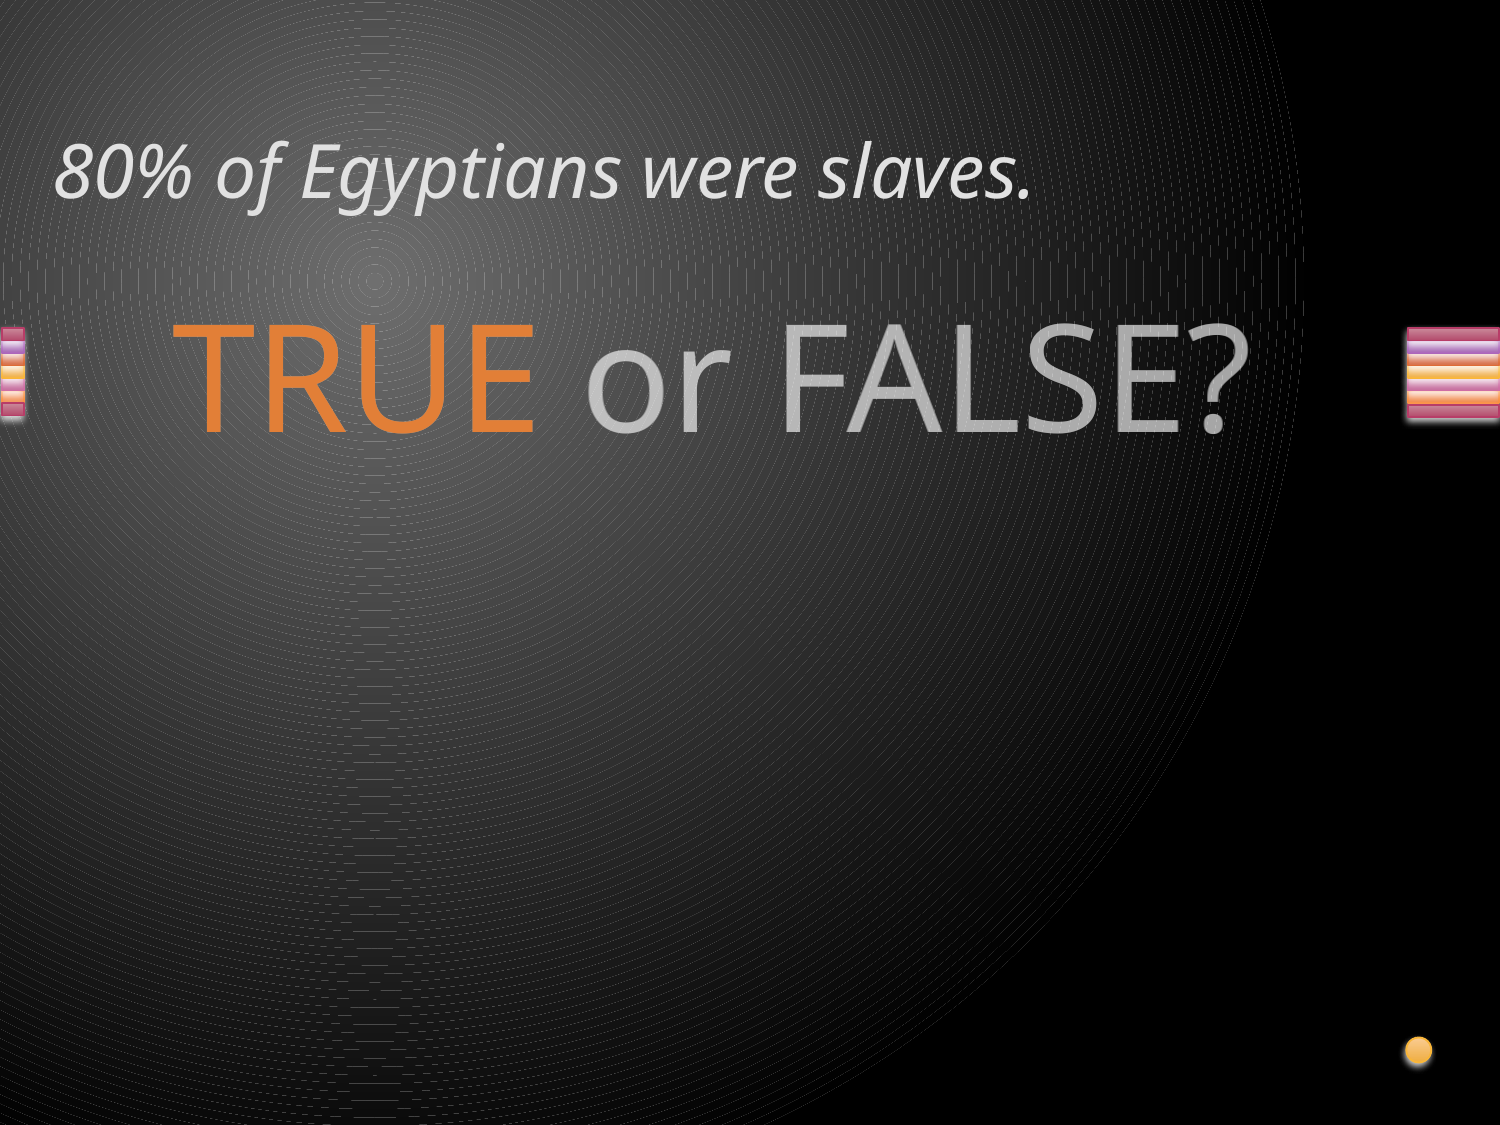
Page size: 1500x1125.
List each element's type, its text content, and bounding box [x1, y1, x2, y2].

title 80% of Egyptians were slaves. [37, 75, 1388, 263]
